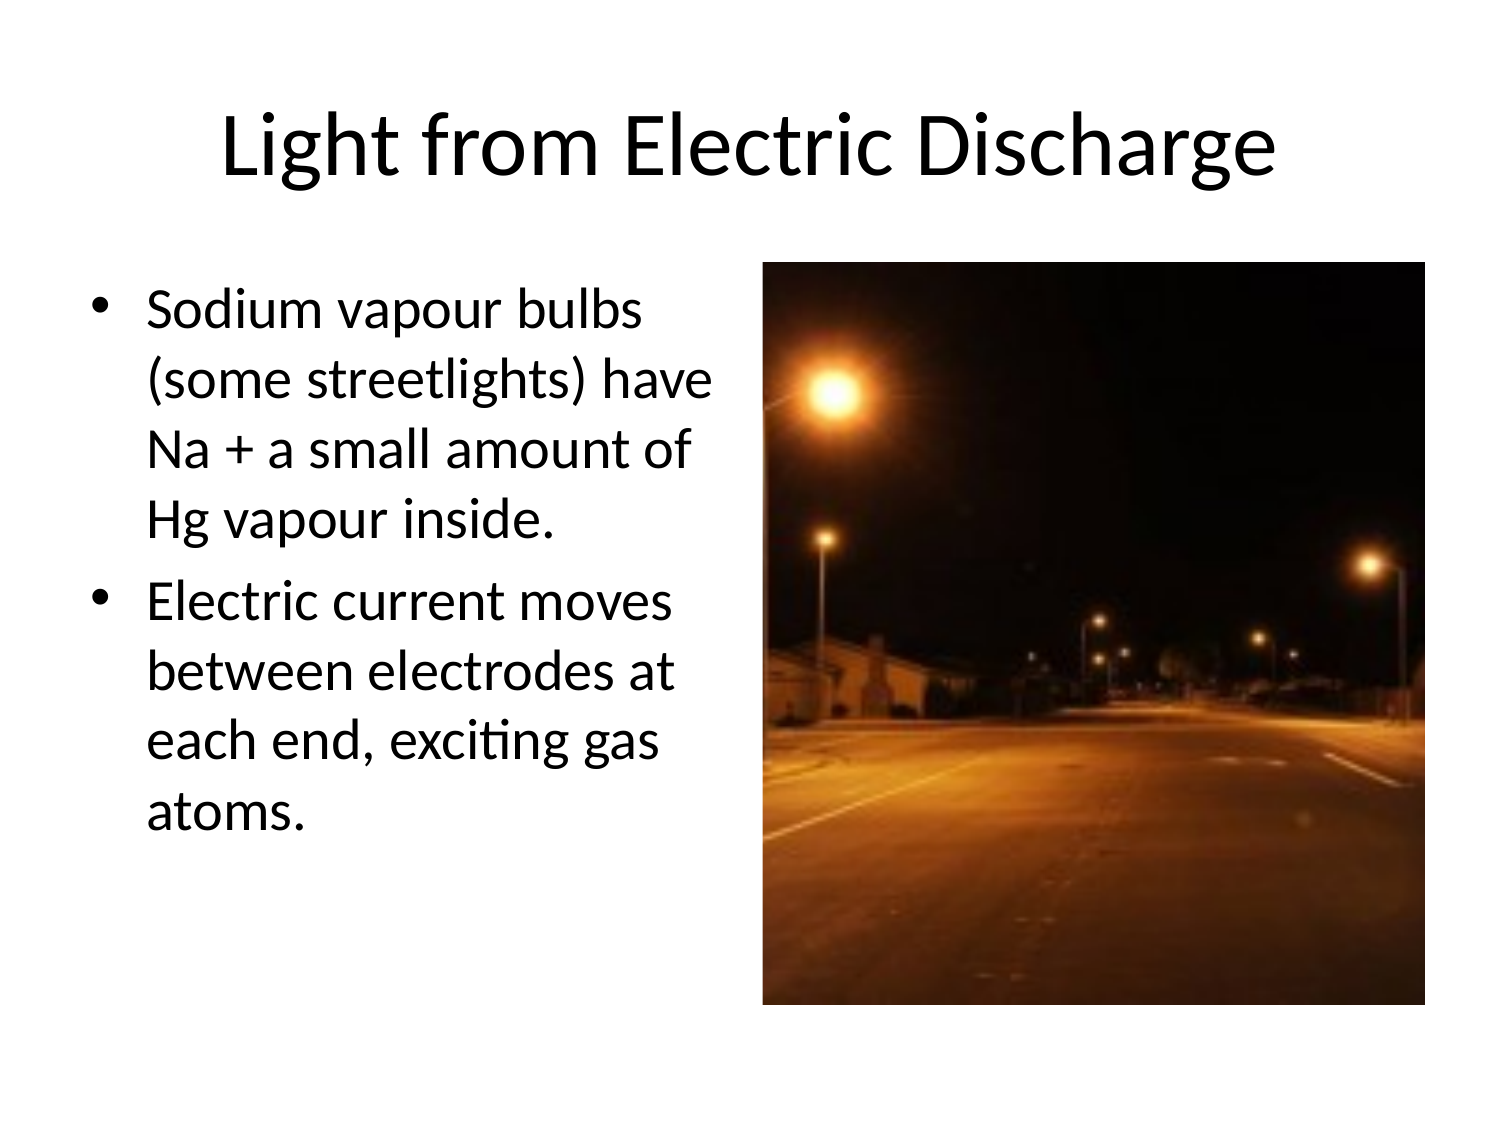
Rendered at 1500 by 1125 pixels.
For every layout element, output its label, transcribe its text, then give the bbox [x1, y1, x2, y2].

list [762, 262, 1426, 1006]
title Light from Electric Discharge [75, 45, 1425, 233]
list Sodium vapour bulbs (some streetlights) have Na + a small amount of Hg vapour inside. Electric current moves between electrodes at each end, exciting gas atoms. [75, 262, 738, 1005]
